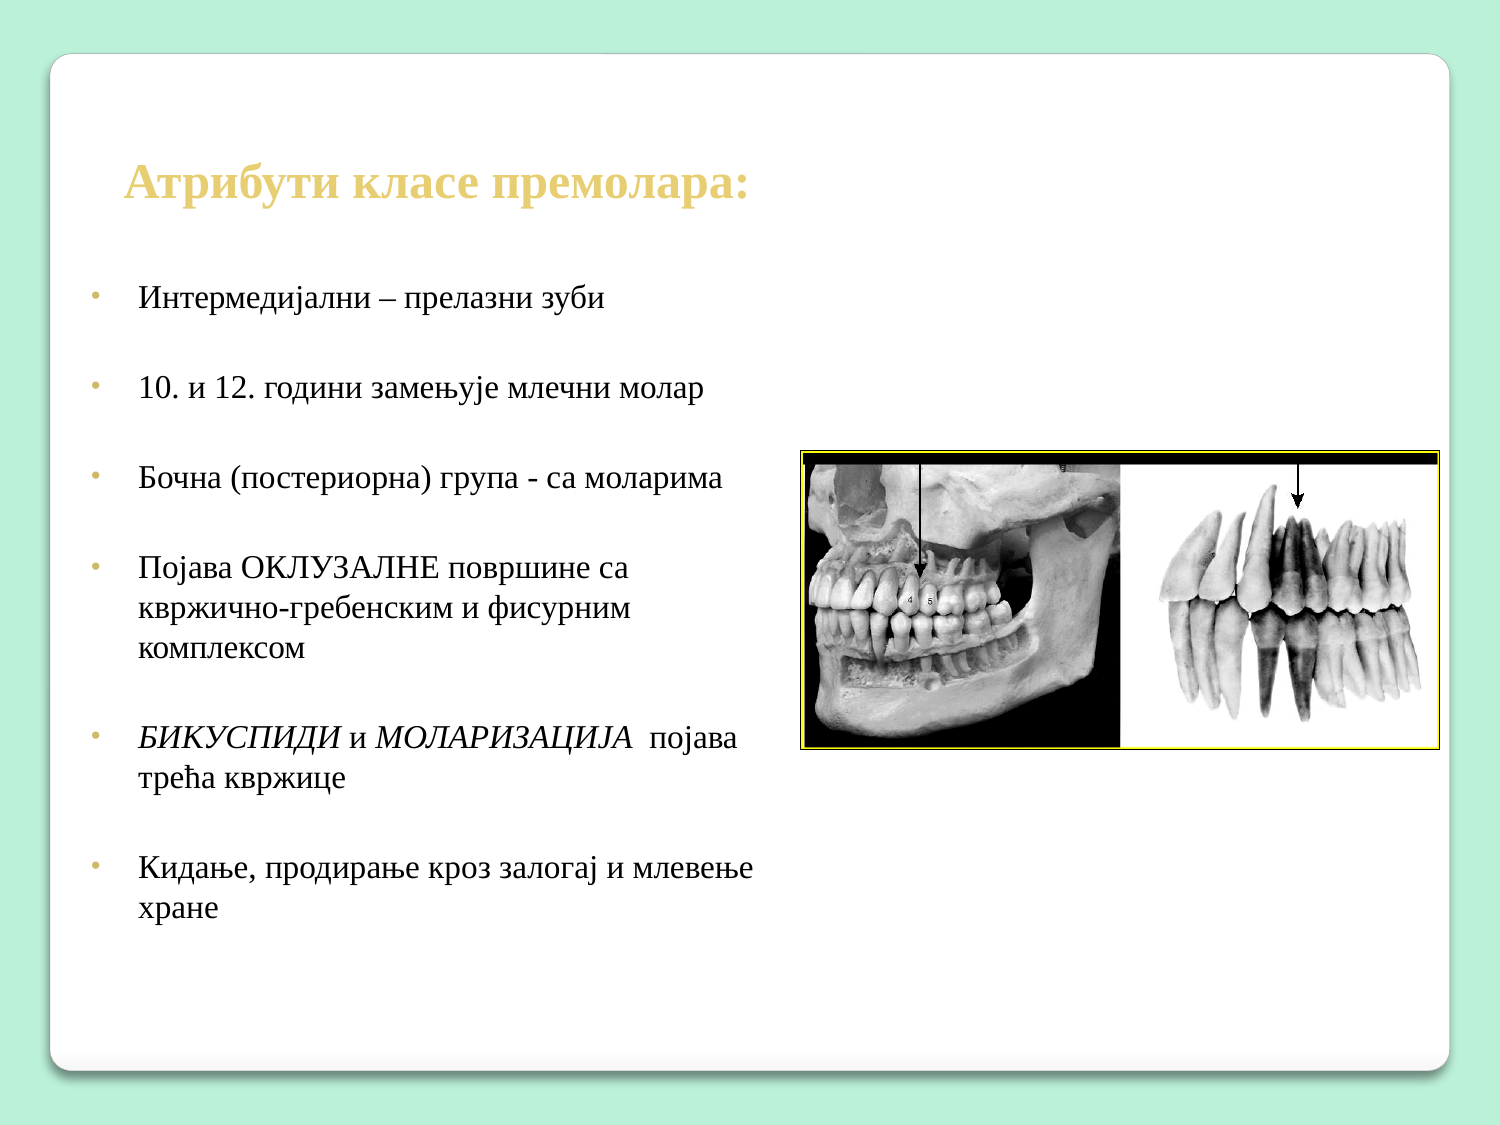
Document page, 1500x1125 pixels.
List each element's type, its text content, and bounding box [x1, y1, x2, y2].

title Атрибути класе премолара: [112, 125, 1112, 233]
list Интермедијални – прелазни зуби 10. и 12. години замењује млечни молар Бочна (постериорна) група - са моларима Појава ОКЛУЗАЛНЕ површине са квржично-гребенским и фисурним комплексом БИКУСПИДИ и МОЛАРИЗАЦИЈА појава трећа квржице Кидање, продирање кроз залогај и млевење хране [79, 269, 774, 1053]
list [800, 449, 1440, 750]
